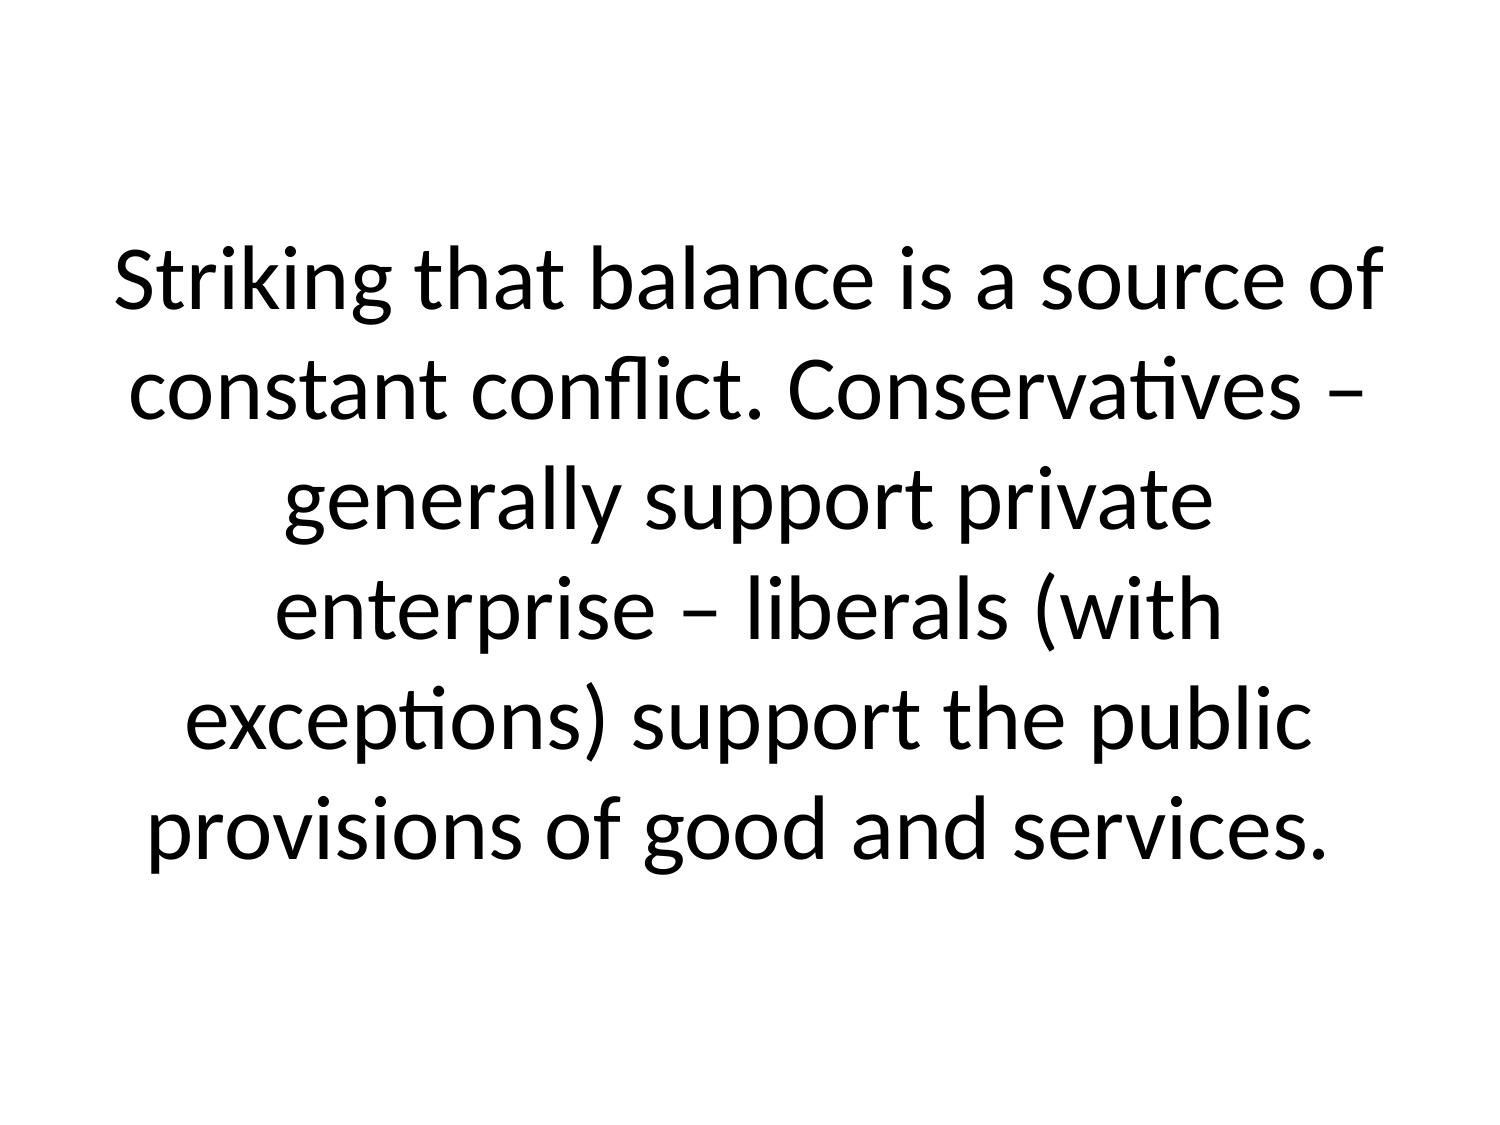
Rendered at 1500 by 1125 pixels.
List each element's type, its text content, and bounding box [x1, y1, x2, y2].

title Striking that balance is a source of constant conflict. Conservatives – generally support private enterprise – liberals (with exceptions) support the public provisions of good and services. [74, 44, 1426, 1051]
